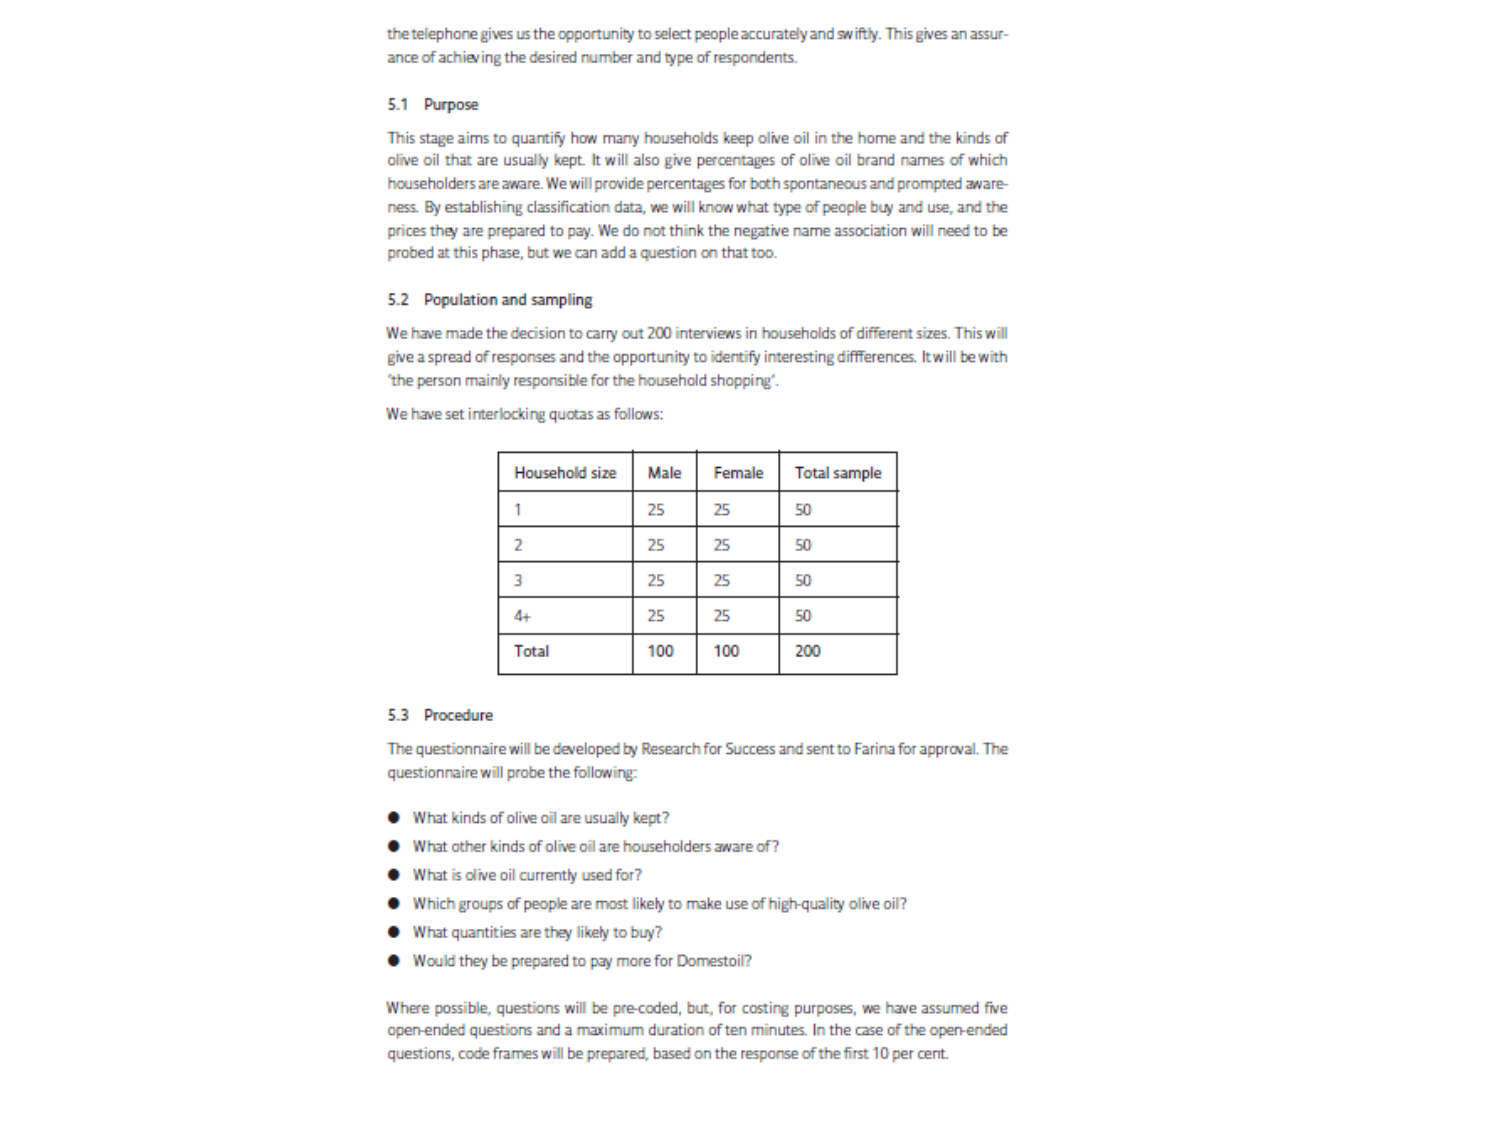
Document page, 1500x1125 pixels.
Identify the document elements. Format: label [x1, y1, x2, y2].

picture [337, 0, 1066, 1105]
